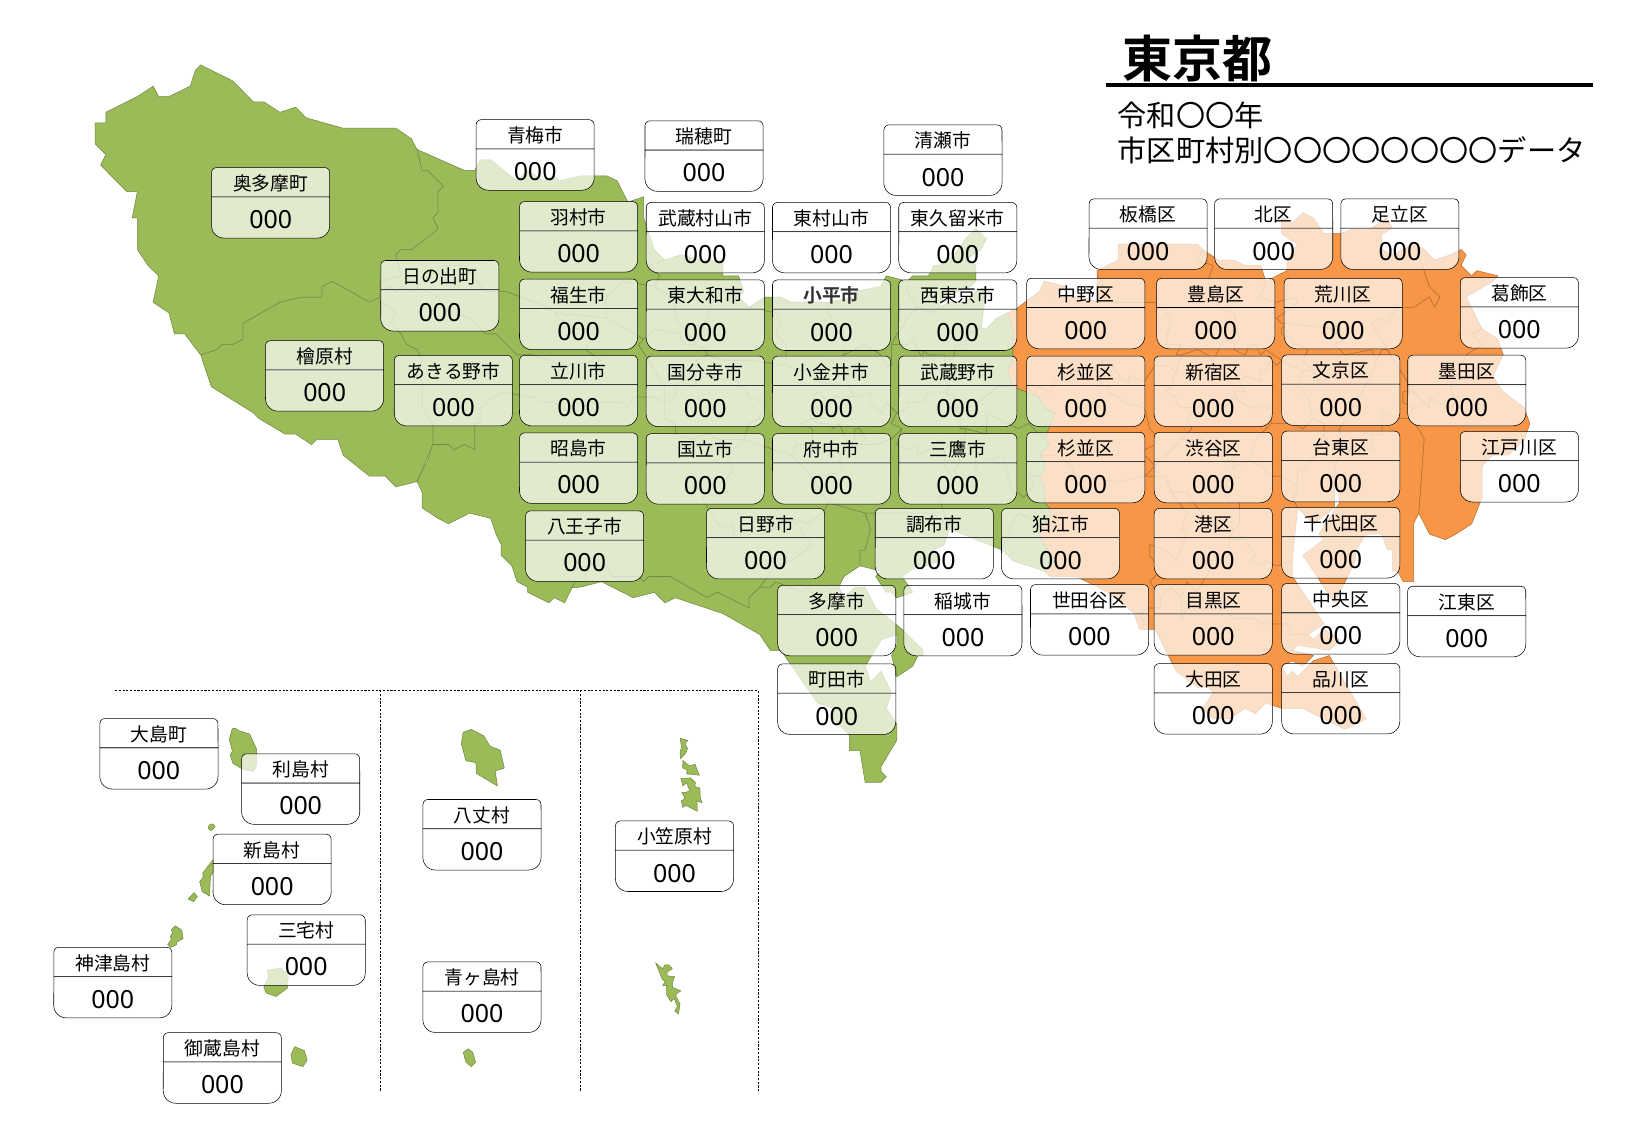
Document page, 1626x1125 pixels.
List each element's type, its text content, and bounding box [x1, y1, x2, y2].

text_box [519, 432, 638, 504]
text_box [265, 340, 384, 412]
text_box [898, 202, 1018, 274]
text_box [99, 718, 219, 790]
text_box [772, 433, 891, 505]
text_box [94, 64, 1530, 1091]
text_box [777, 663, 897, 735]
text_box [212, 833, 332, 905]
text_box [898, 433, 1018, 505]
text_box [772, 355, 891, 427]
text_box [1026, 278, 1146, 350]
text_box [1026, 355, 1146, 427]
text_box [394, 355, 513, 427]
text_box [1281, 509, 1401, 579]
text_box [1340, 198, 1460, 270]
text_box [772, 202, 891, 274]
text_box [1407, 586, 1527, 658]
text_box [772, 279, 891, 351]
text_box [422, 961, 542, 1033]
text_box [1283, 278, 1403, 350]
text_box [645, 279, 765, 351]
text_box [519, 355, 638, 427]
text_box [241, 753, 360, 825]
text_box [422, 799, 542, 871]
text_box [525, 510, 644, 582]
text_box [1153, 663, 1273, 735]
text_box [246, 914, 366, 986]
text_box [1156, 278, 1276, 350]
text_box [645, 202, 765, 274]
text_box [645, 355, 765, 427]
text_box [1153, 434, 1273, 504]
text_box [1281, 663, 1401, 735]
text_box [1460, 431, 1579, 503]
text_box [898, 355, 1018, 427]
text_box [1153, 586, 1273, 656]
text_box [211, 167, 330, 239]
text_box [874, 509, 994, 580]
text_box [1153, 509, 1273, 580]
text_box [883, 124, 1003, 196]
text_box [1026, 434, 1146, 504]
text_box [706, 509, 825, 580]
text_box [519, 201, 638, 273]
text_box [615, 820, 734, 892]
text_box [1460, 277, 1579, 349]
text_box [1088, 198, 1208, 270]
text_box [53, 947, 173, 1019]
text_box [163, 1032, 282, 1104]
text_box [903, 585, 1023, 657]
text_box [777, 585, 897, 657]
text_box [644, 120, 764, 192]
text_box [645, 433, 765, 505]
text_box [1407, 355, 1527, 427]
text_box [1030, 584, 1149, 656]
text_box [1281, 586, 1401, 655]
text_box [1281, 354, 1401, 426]
text_box 令和〇〇年 市区町村別〇〇〇〇〇〇〇〇データ [1533, 89, 1601, 175]
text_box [1153, 355, 1273, 427]
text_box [898, 279, 1018, 351]
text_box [1214, 198, 1333, 270]
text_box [380, 260, 500, 332]
text_box 東京都 [1107, 20, 1288, 63]
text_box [1001, 508, 1120, 580]
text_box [475, 119, 595, 191]
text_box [1281, 433, 1401, 503]
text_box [519, 278, 638, 350]
